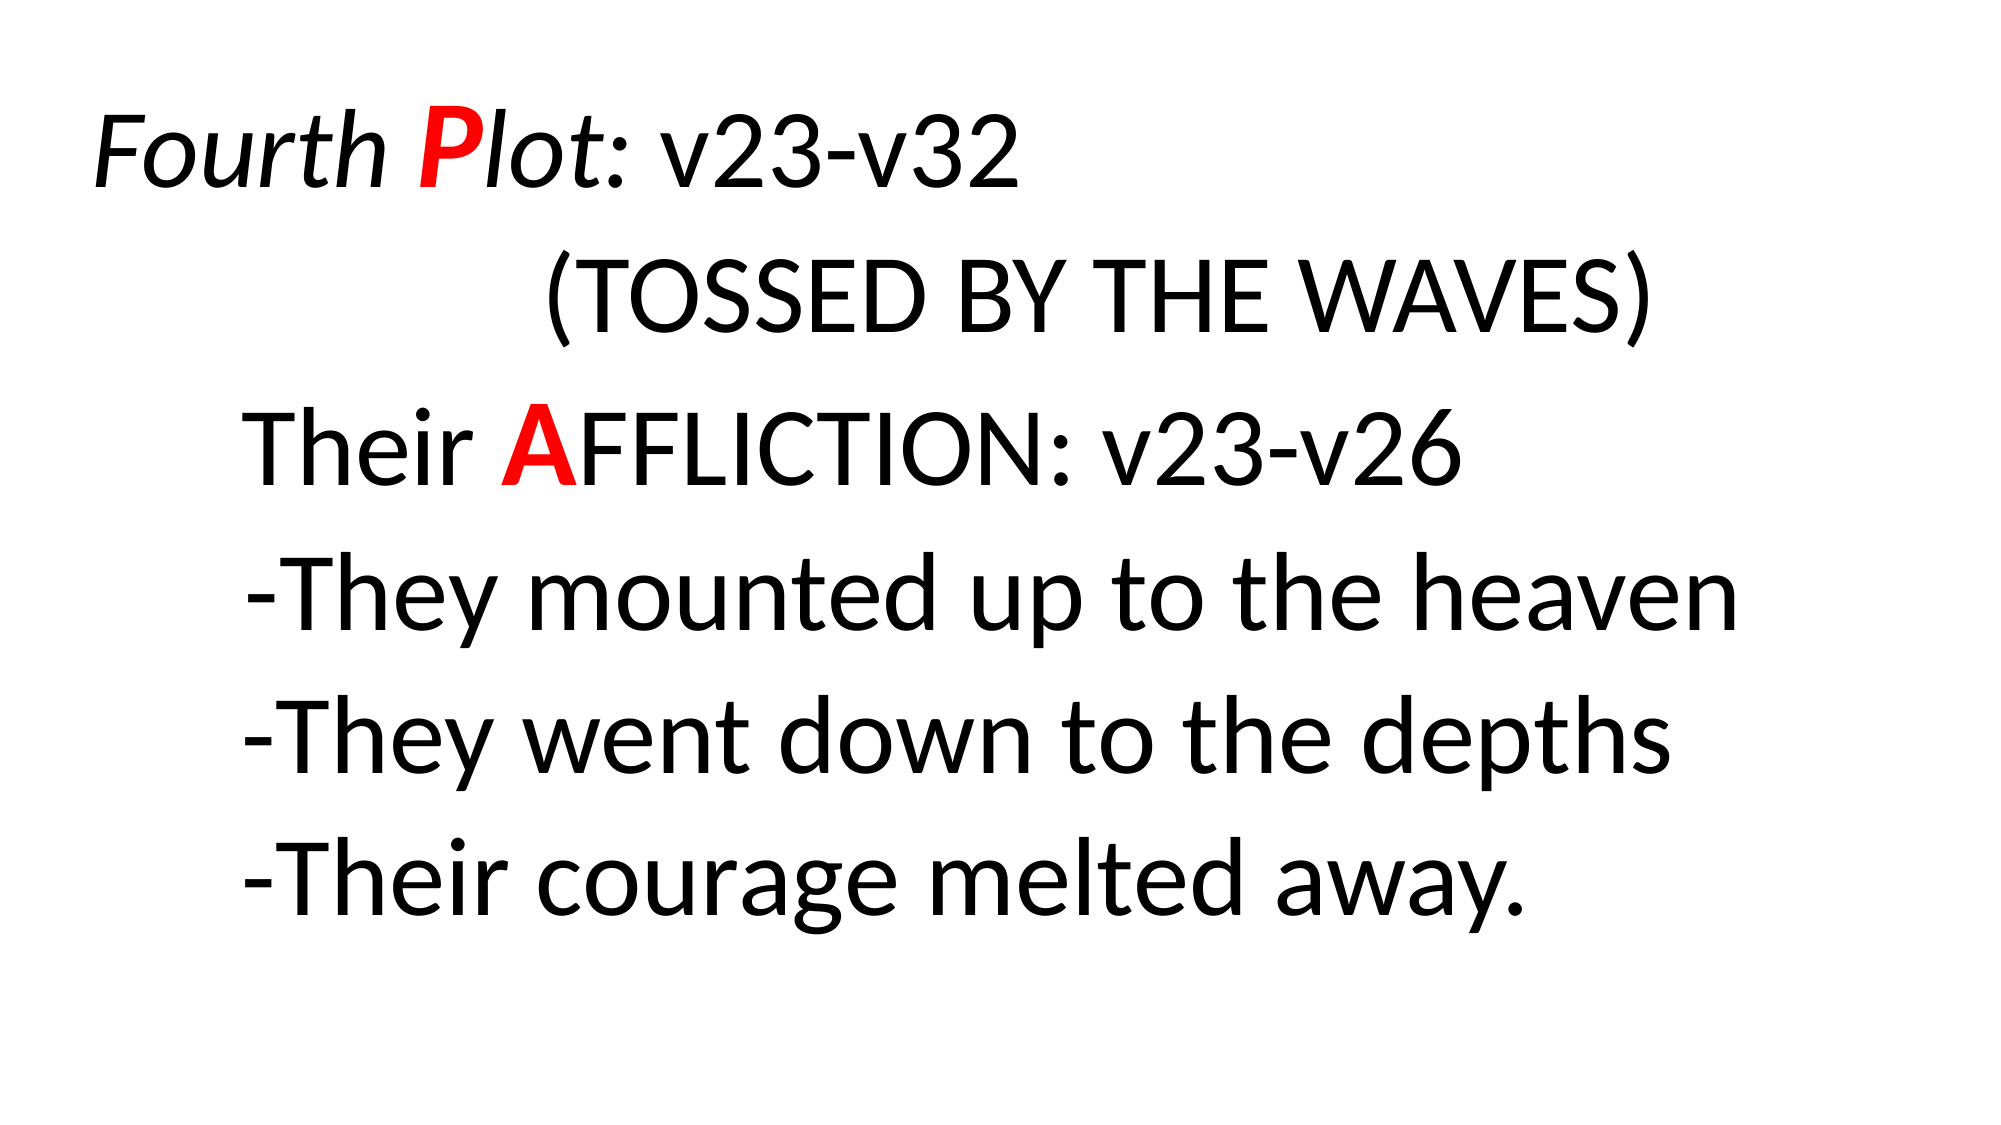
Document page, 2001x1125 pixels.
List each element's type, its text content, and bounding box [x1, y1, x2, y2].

list Fourth Plot: v23-v32 (TOSSED BY THE WAVES) Their AFFLICTION: v23-v26 -They mounted up to the heaven -They went down to the depths -Their courage melted away. [76, 72, 1941, 1104]
